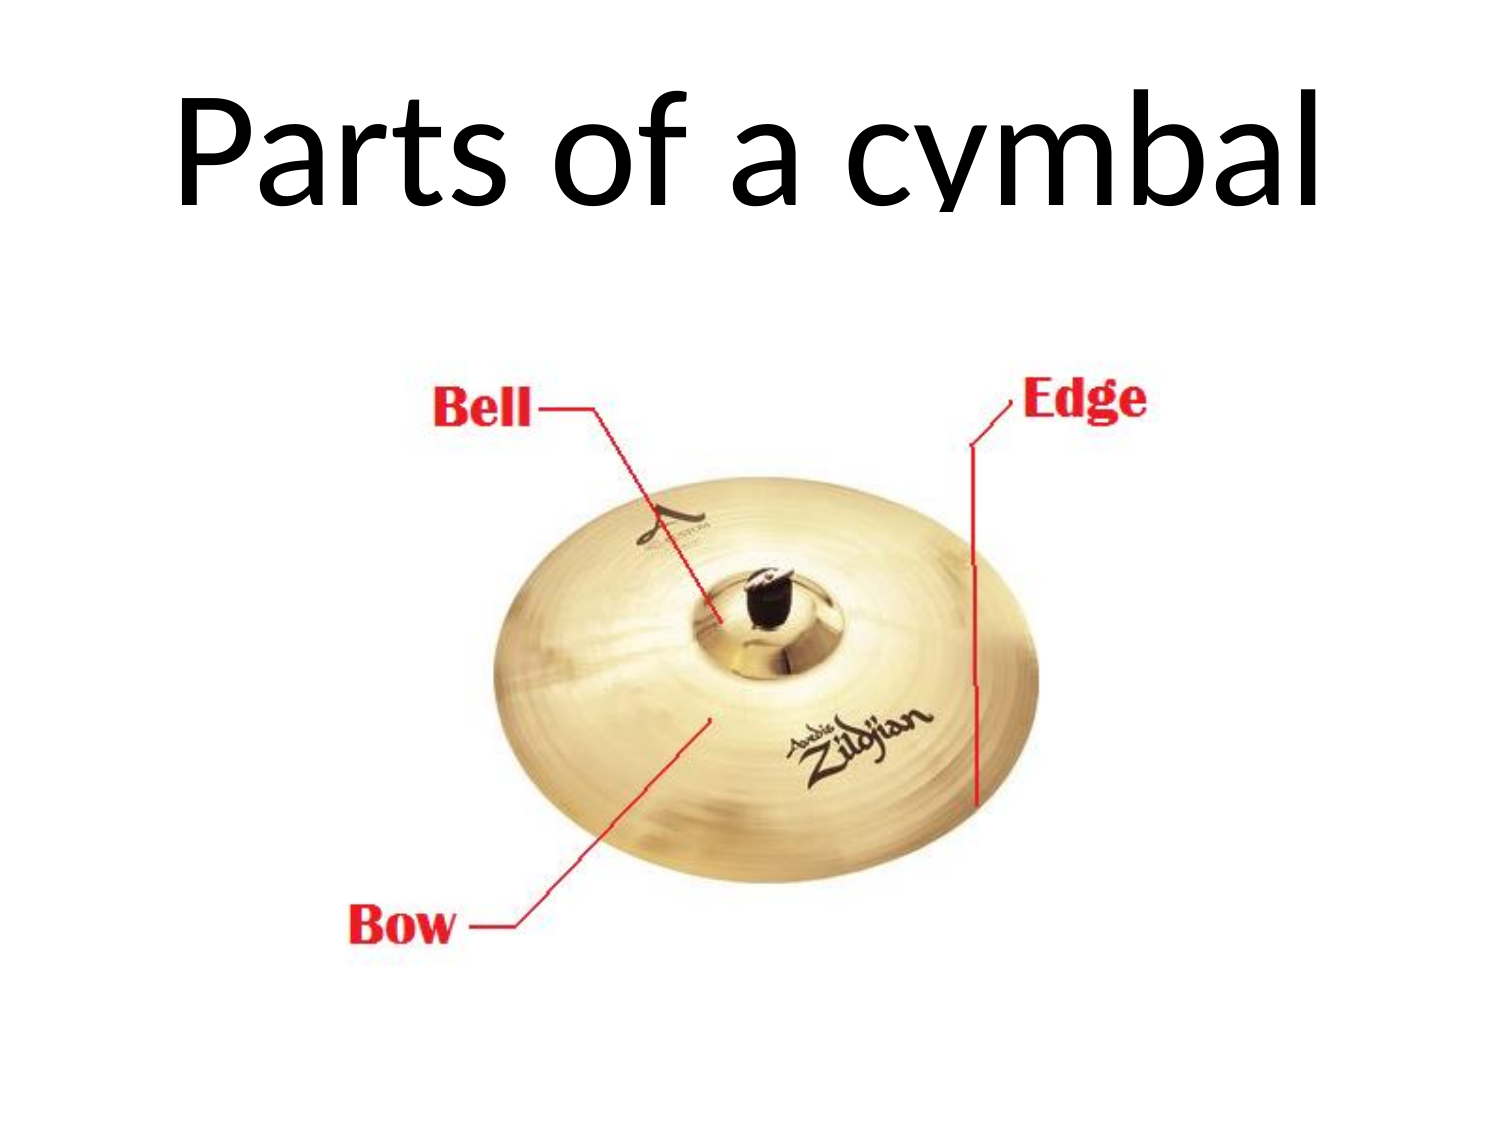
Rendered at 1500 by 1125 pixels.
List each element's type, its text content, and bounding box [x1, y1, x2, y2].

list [287, 212, 1251, 1093]
title Parts of a cymbal [75, 45, 1425, 233]
